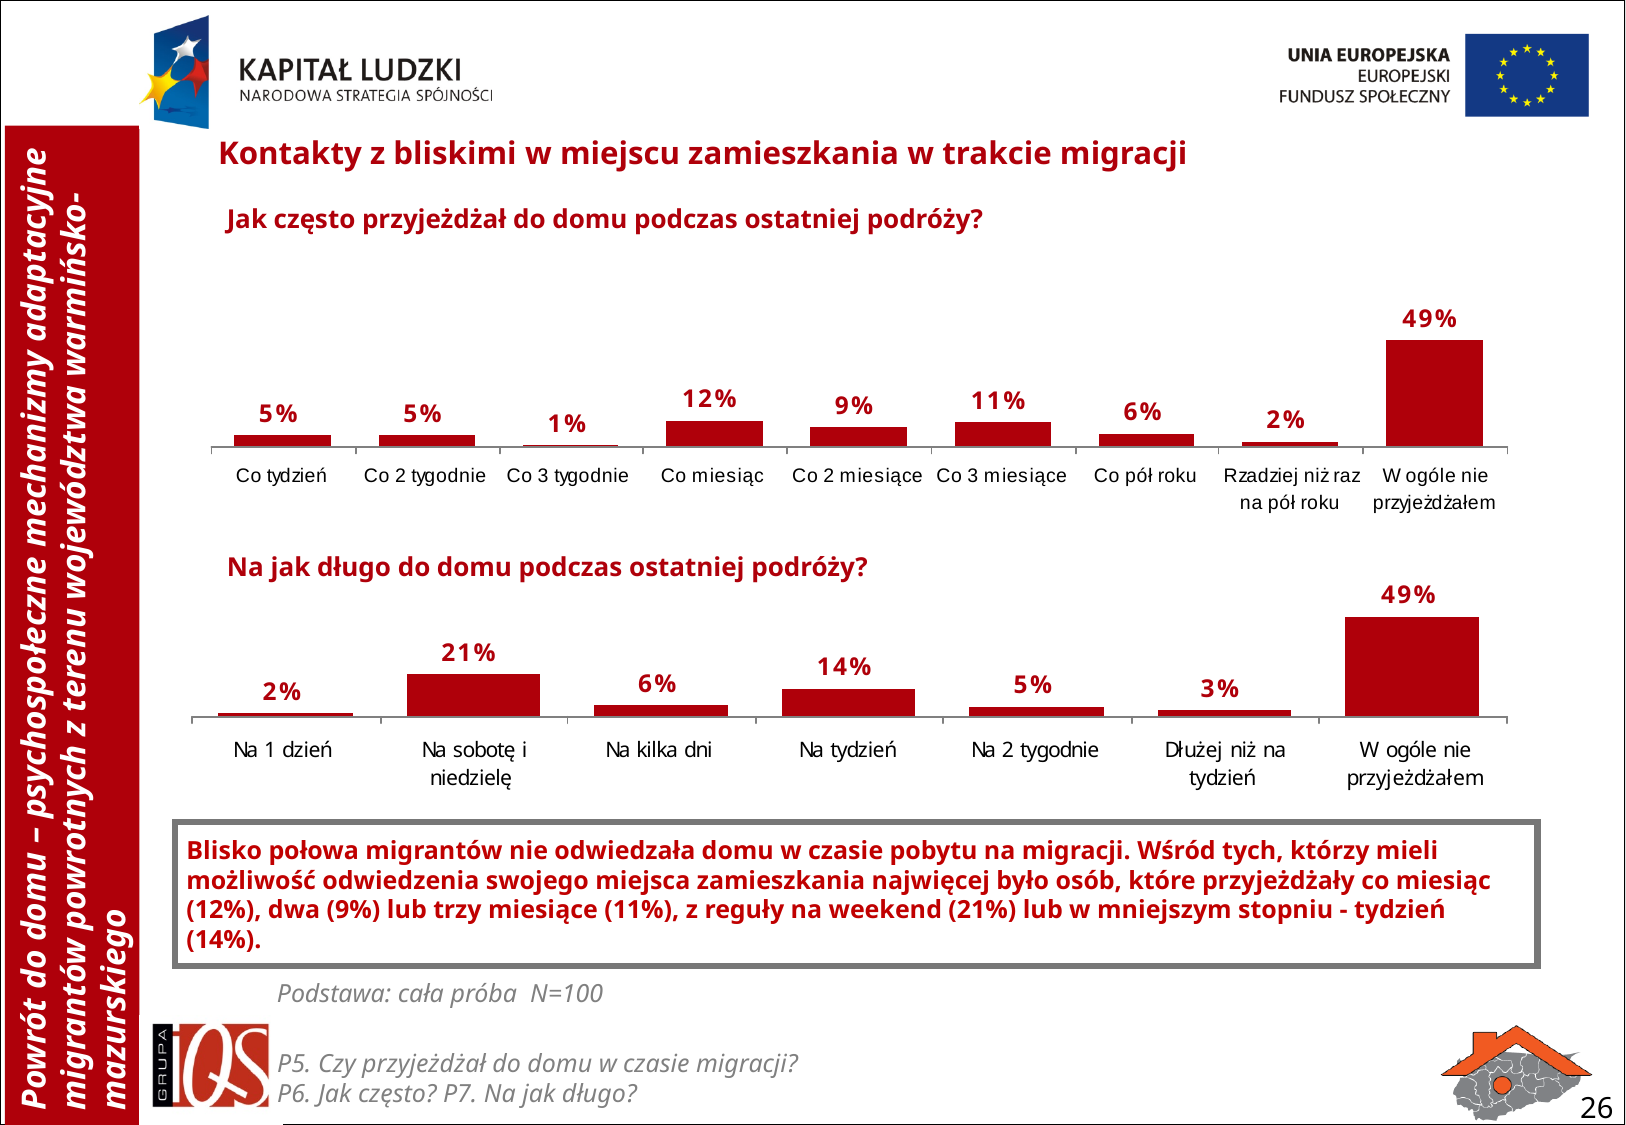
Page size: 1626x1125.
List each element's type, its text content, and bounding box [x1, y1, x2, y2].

picture [1438, 1023, 1594, 1082]
text_box Kontakty z bliskimi w miejscu zamieszkania w trakcie migracji [218, 126, 1355, 179]
picture [139, 1015, 283, 1125]
text_box Podstawa: cała próba N=100 [271, 977, 937, 1008]
picture [1250, 7, 1617, 143]
text_box Jak często przyjeżdżał do domu podczas ostatniej podróży? [221, 202, 1012, 218]
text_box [202, 220, 1516, 541]
text_box Blisko połowa migrantów nie odwiedzała domu w czasie pobytu na migracji. Wśród tych, którzy mieli możliwość odwiedzenia swojego miejsca zamieszkania najwięcej było osób, które przyjeżdżały co miesiąc (12%), dwa (9%) lub trzy miesiące (11%), z reguły na weekend (21%) lub w mniejszym stopniu - tydzień (14%). [174, 822, 1538, 966]
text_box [160, 503, 1516, 814]
slide_number 26 [1249, 1082, 1625, 1125]
picture [139, 15, 492, 129]
text_box P5. Czy przyjeżdżał do domu w czasie migracji? P6. Jak często? P7. Na jak długo? [271, 1047, 1321, 1108]
